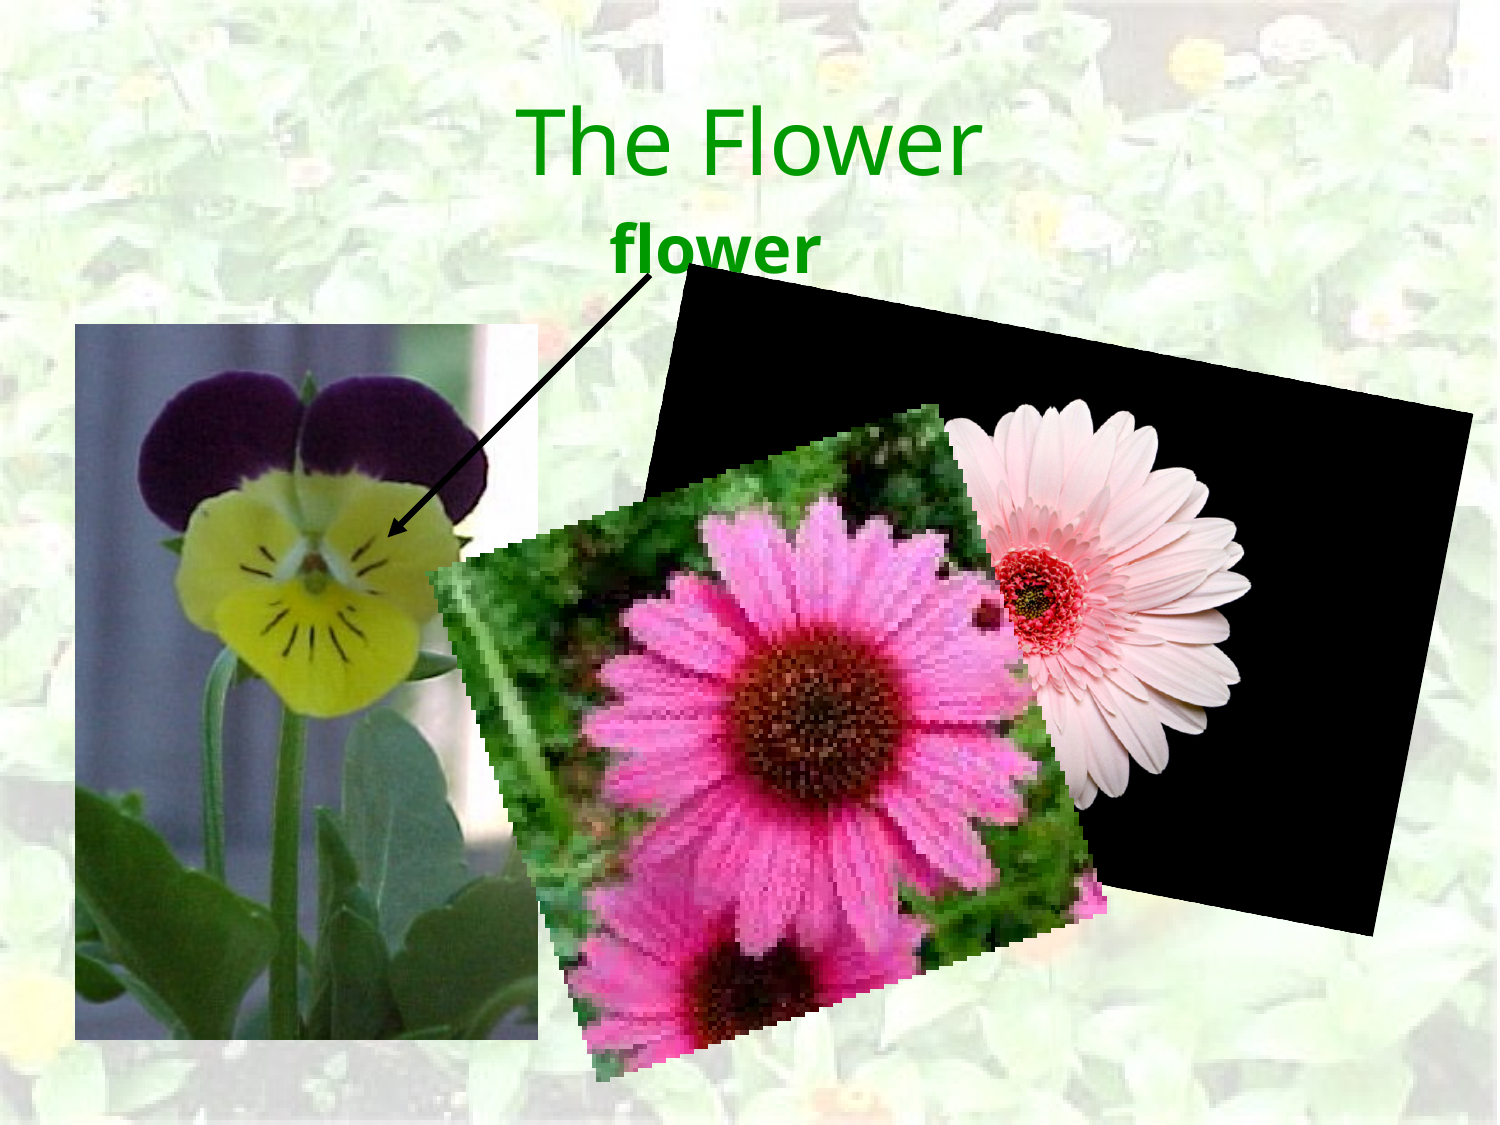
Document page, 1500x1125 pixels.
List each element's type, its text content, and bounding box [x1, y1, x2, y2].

text_box flower [487, 199, 838, 295]
text_box [541, 295, 632, 386]
title The Flower [74, 44, 1426, 233]
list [74, 324, 538, 1040]
picture [0, 0, 1500, 1125]
